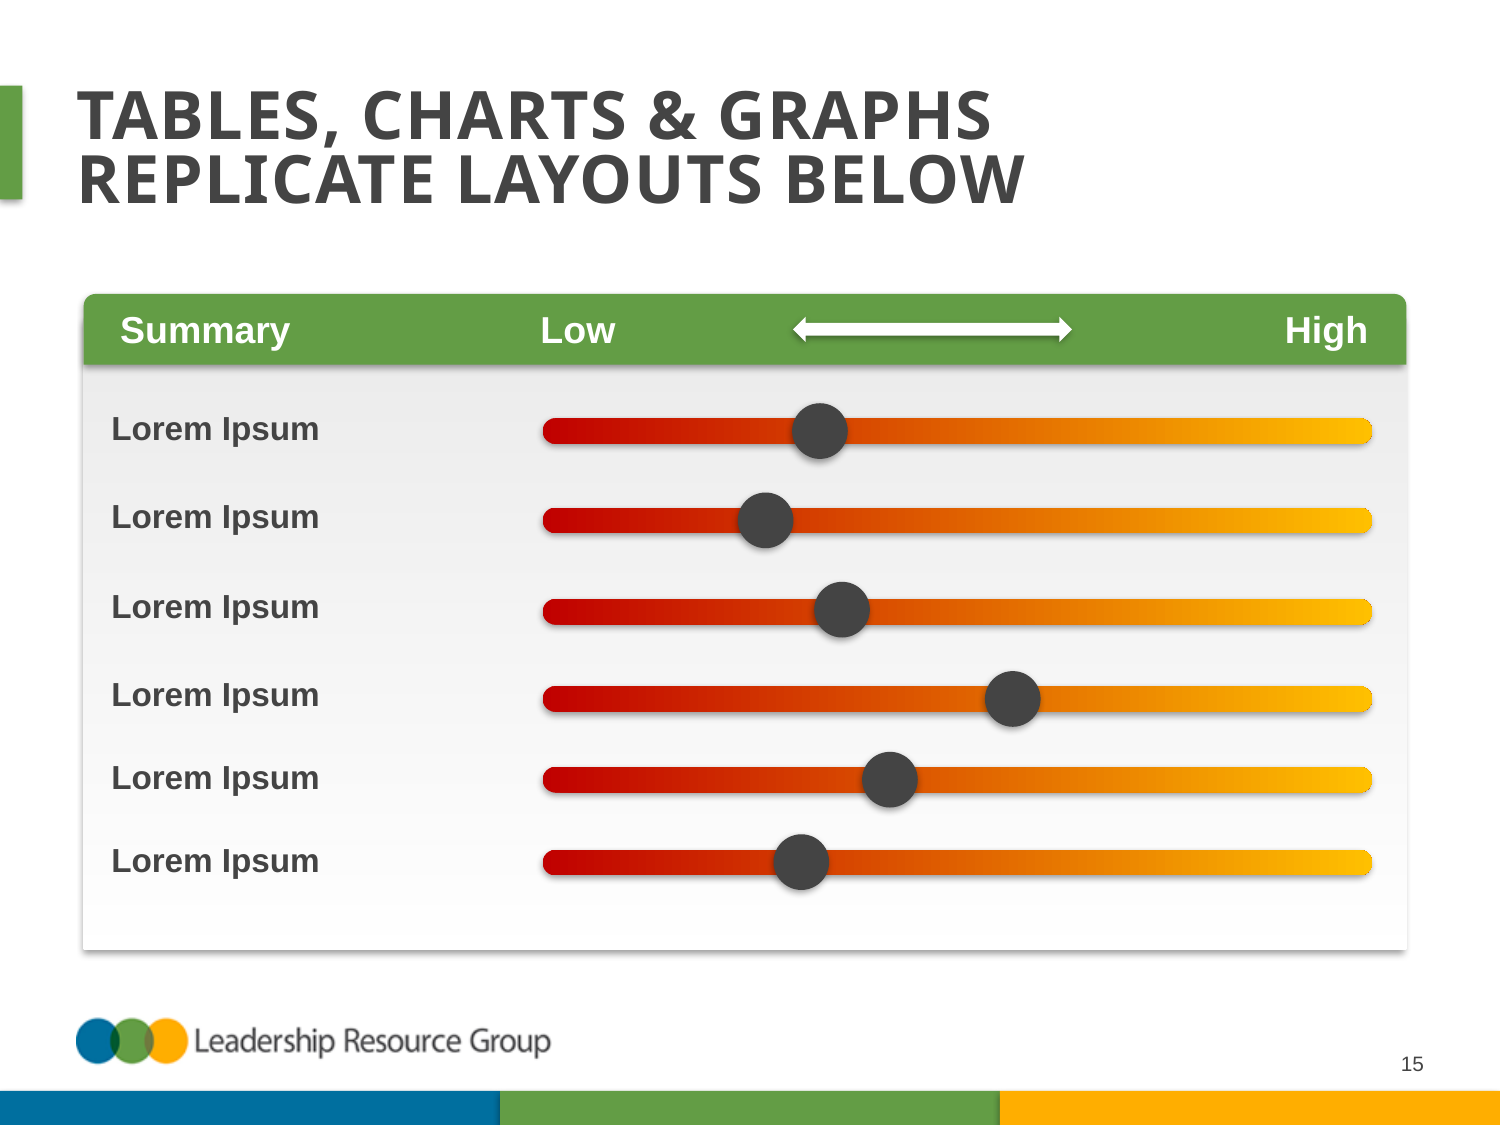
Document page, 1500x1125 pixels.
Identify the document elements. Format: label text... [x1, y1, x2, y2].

picture [76, 1013, 577, 1067]
title Tables, Charts & Graphs Replicate LAYOUTS Below [76, 77, 1423, 224]
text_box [83, 287, 1407, 957]
